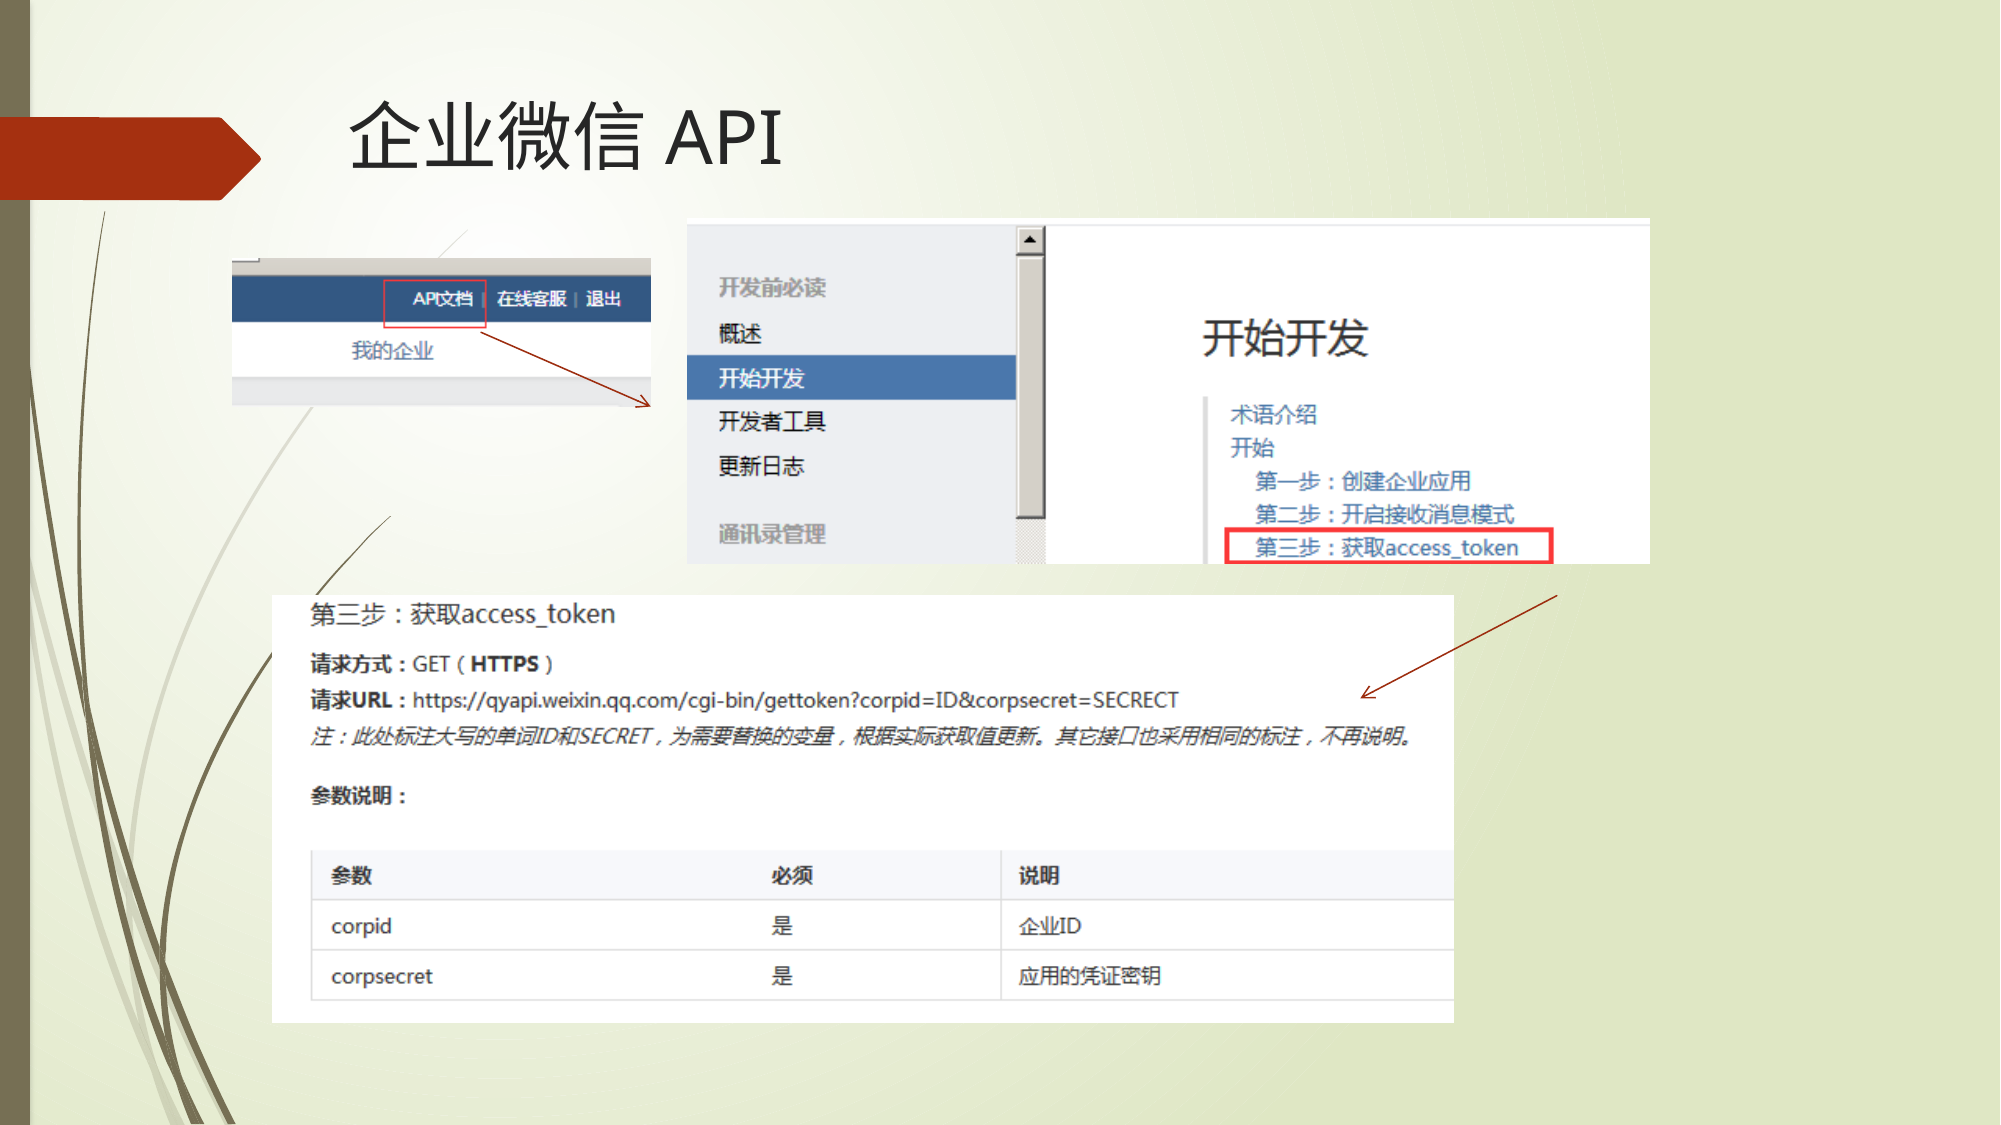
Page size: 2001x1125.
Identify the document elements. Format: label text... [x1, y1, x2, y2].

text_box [1360, 595, 1558, 699]
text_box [480, 332, 651, 407]
title 企业微信API [332, 81, 1795, 292]
picture [231, 257, 651, 407]
picture [687, 218, 1650, 564]
picture [271, 595, 1454, 1023]
